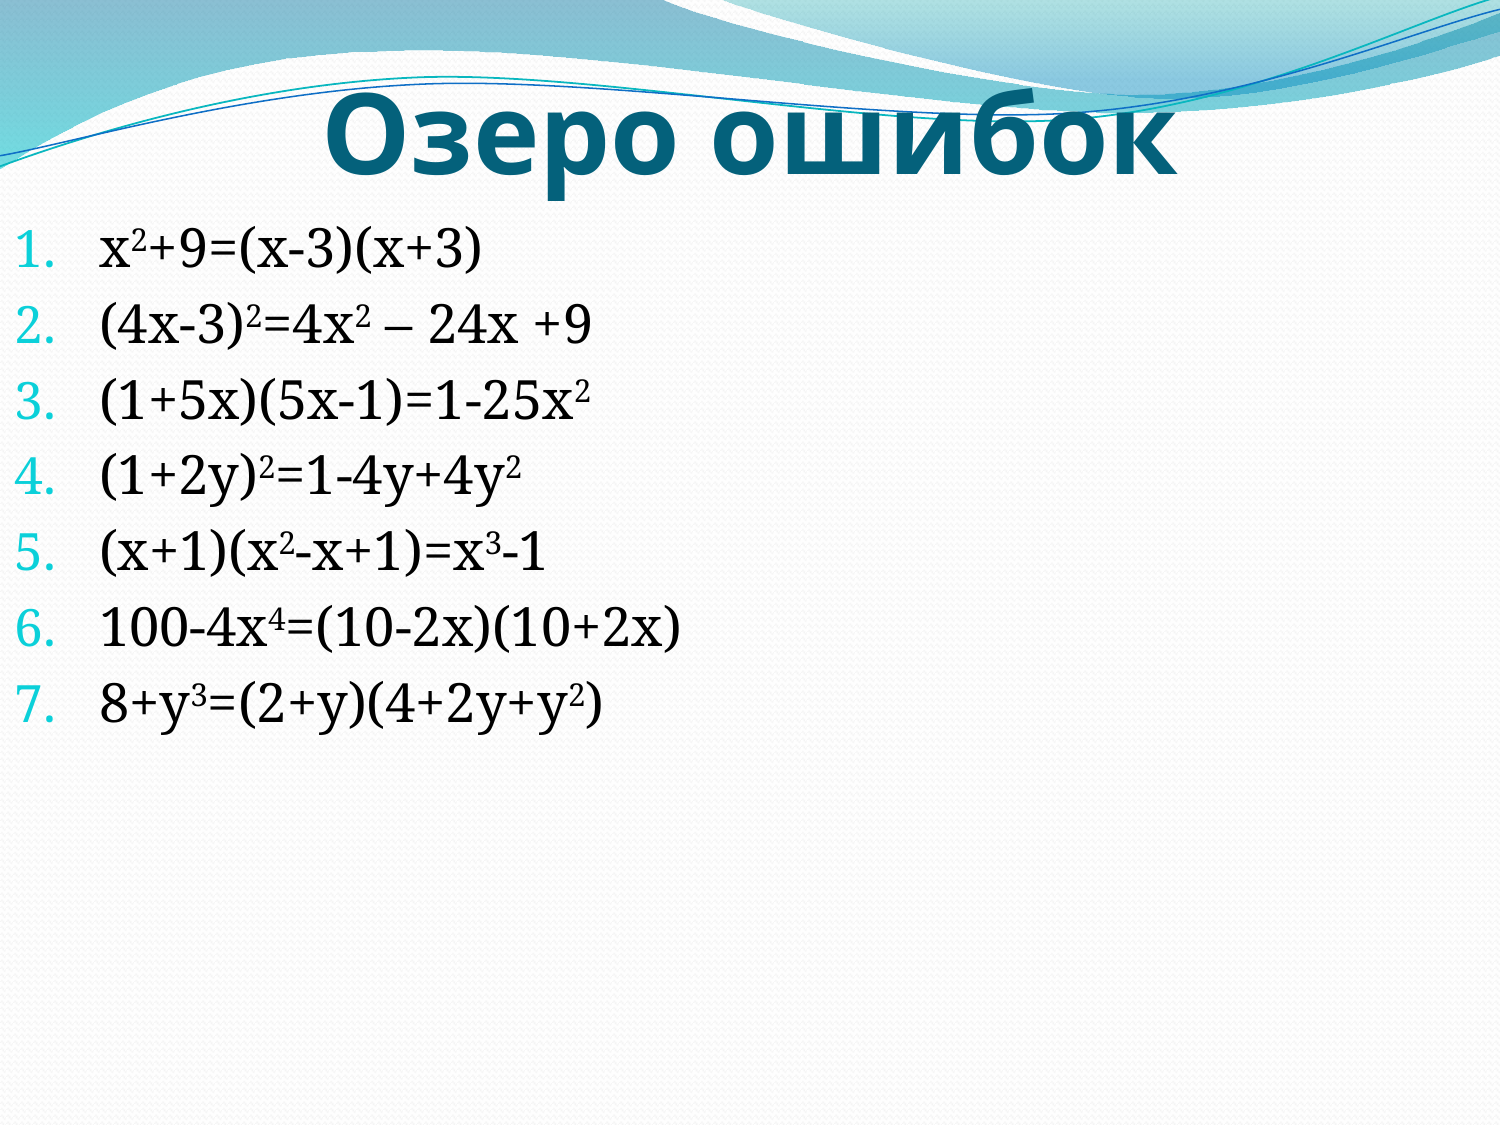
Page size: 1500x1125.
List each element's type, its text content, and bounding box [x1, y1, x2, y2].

text_box Озеро ошибок [0, 54, 1500, 205]
list x2+9=(x-3)(x+3) (4x-3)2=4x2 – 24x +9 (1+5x)(5x-1)=1-25x2 (1+2y)2=1-4y+4y2 (x+1)(x2-x+1)=x3-1 100-4x4=(10-2x)(10+2x) 8+y3=(2+y)(4+2y+y2) [0, 206, 1500, 1125]
